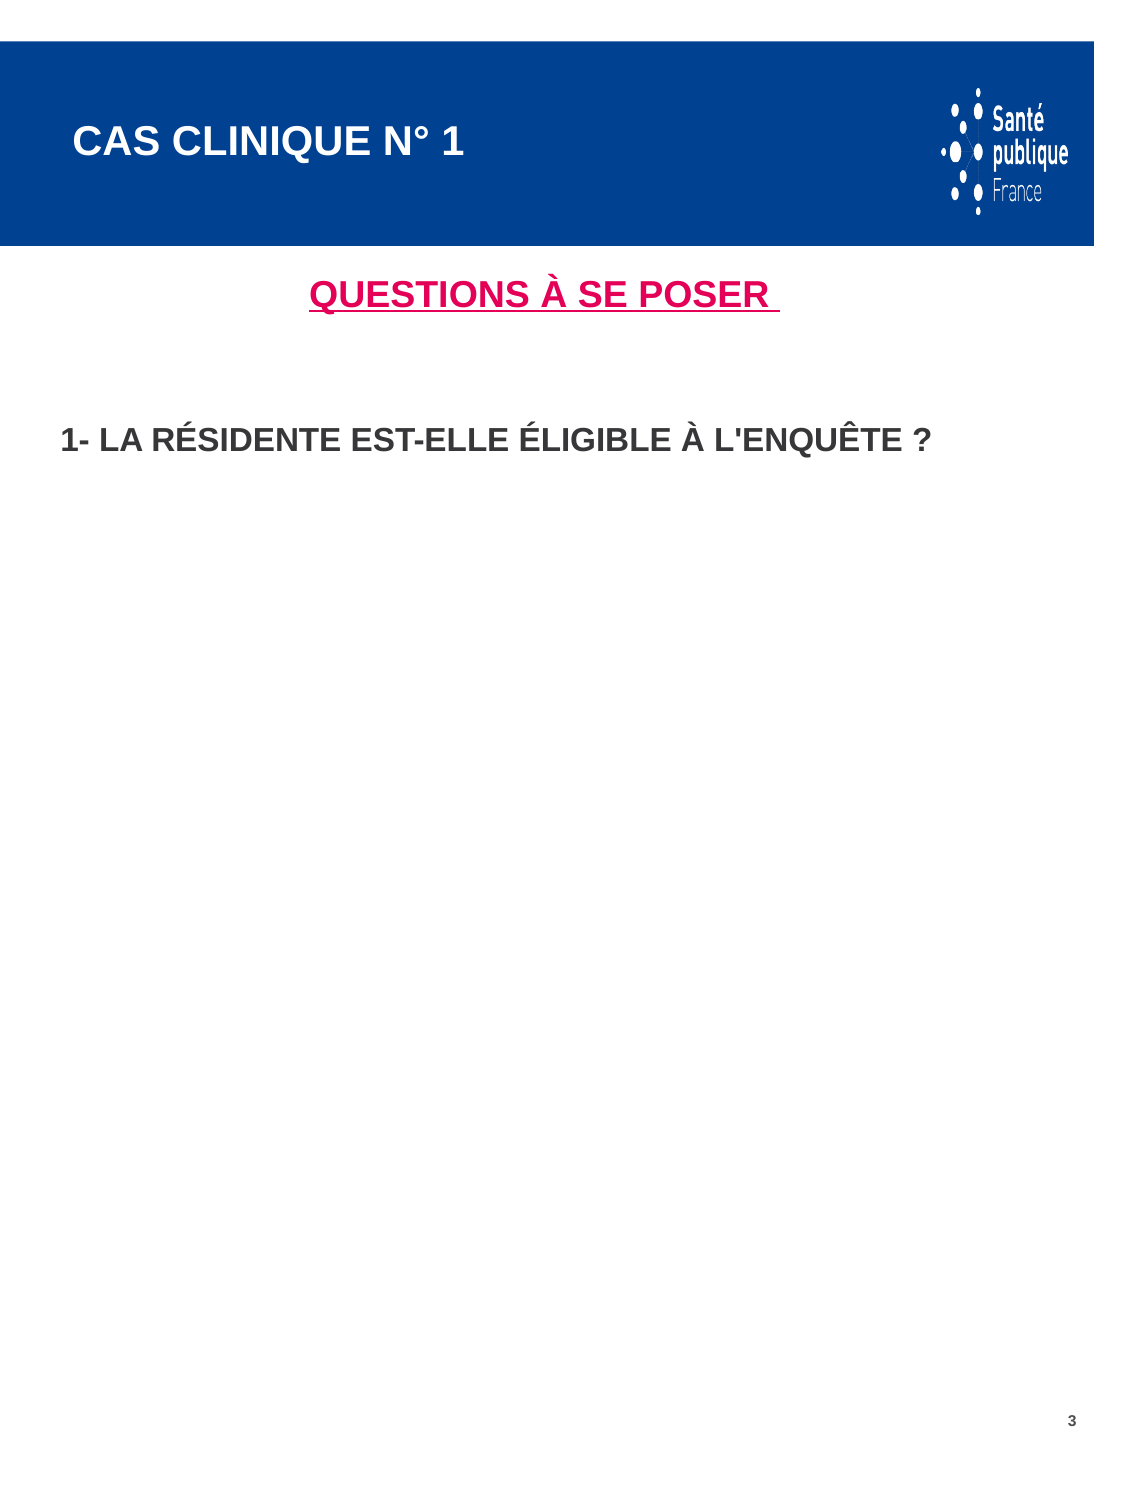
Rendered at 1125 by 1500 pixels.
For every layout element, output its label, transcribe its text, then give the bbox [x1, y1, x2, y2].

picture [941, 88, 1068, 215]
text_box Questions à se poser 1- La résidente est-elle éligible à l'Enquête ? [54, 265, 1035, 1483]
title Cas clinique n° 1 [66, 41, 908, 246]
